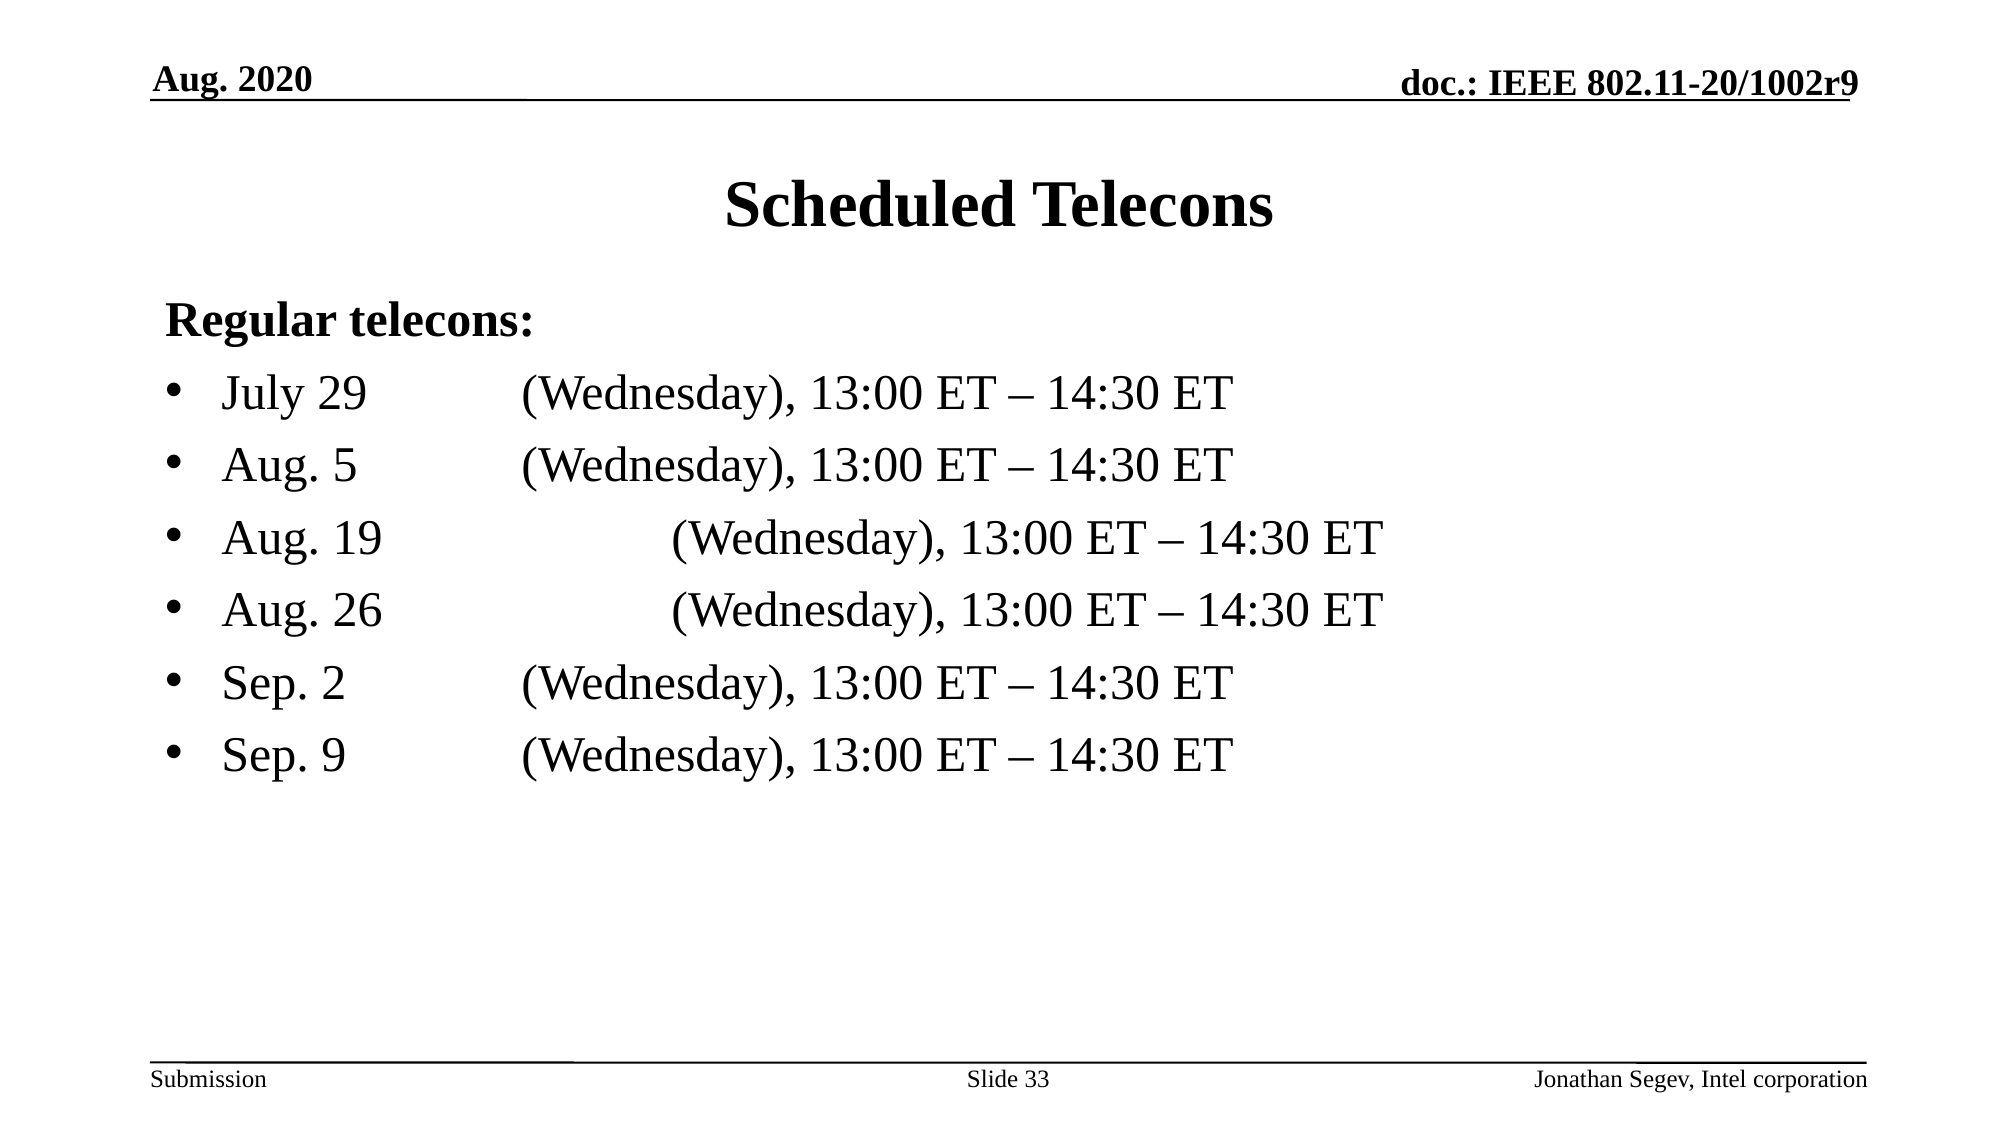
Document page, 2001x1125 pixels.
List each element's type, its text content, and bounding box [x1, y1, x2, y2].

title Scheduled Telecons [149, 112, 1850, 278]
slide_number Slide 33 [950, 1061, 1067, 1123]
list Regular telecons: July 29 (Wednesday), 13:00 ET – 14:30 ET Aug. 5 (Wednesday), 13:00 ET – 14:30 ET Aug. 19 (Wednesday), 13:00 ET – 14:30 ET Aug. 26 (Wednesday), 13:00 ET – 14:30 ET Sep. 2 (Wednesday), 13:00 ET – 14:30 ET Sep. 9 (Wednesday), 13:00 ET – 14:30 ET [149, 278, 1850, 670]
footer Jonathan Segev, Intel corporation [1171, 1061, 1869, 1093]
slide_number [152, 54, 563, 100]
